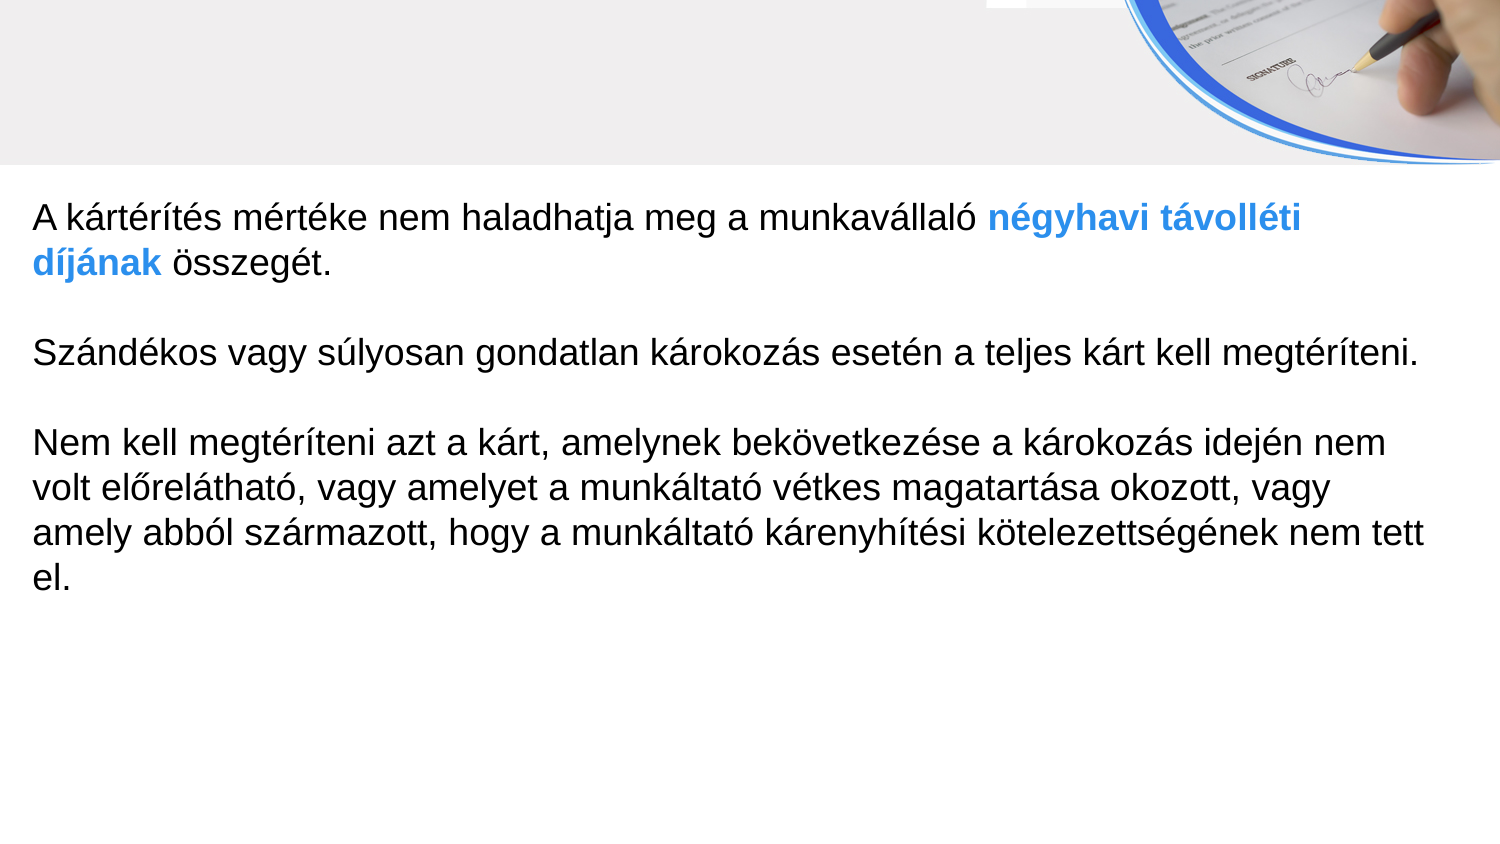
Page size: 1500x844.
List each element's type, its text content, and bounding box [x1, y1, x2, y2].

text_box A kártérítés mértéke nem haladhatja meg a munkavállaló négyhavi távolléti díjának összegét. Szándékos vagy súlyosan gondatlan károkozás esetén a teljes kárt kell megtéríteni. Nem kell megtéríteni azt a kárt, amelynek bekövetkezése a károkozás idején nem volt előrelátható, vagy amelyet a munkáltató vétkes magatartása okozott, vagy amely abból származott, hogy a munkáltató kárenyhítési kötelezettségének nem tett el. [17, 185, 1447, 606]
picture [0, 0, 1500, 844]
